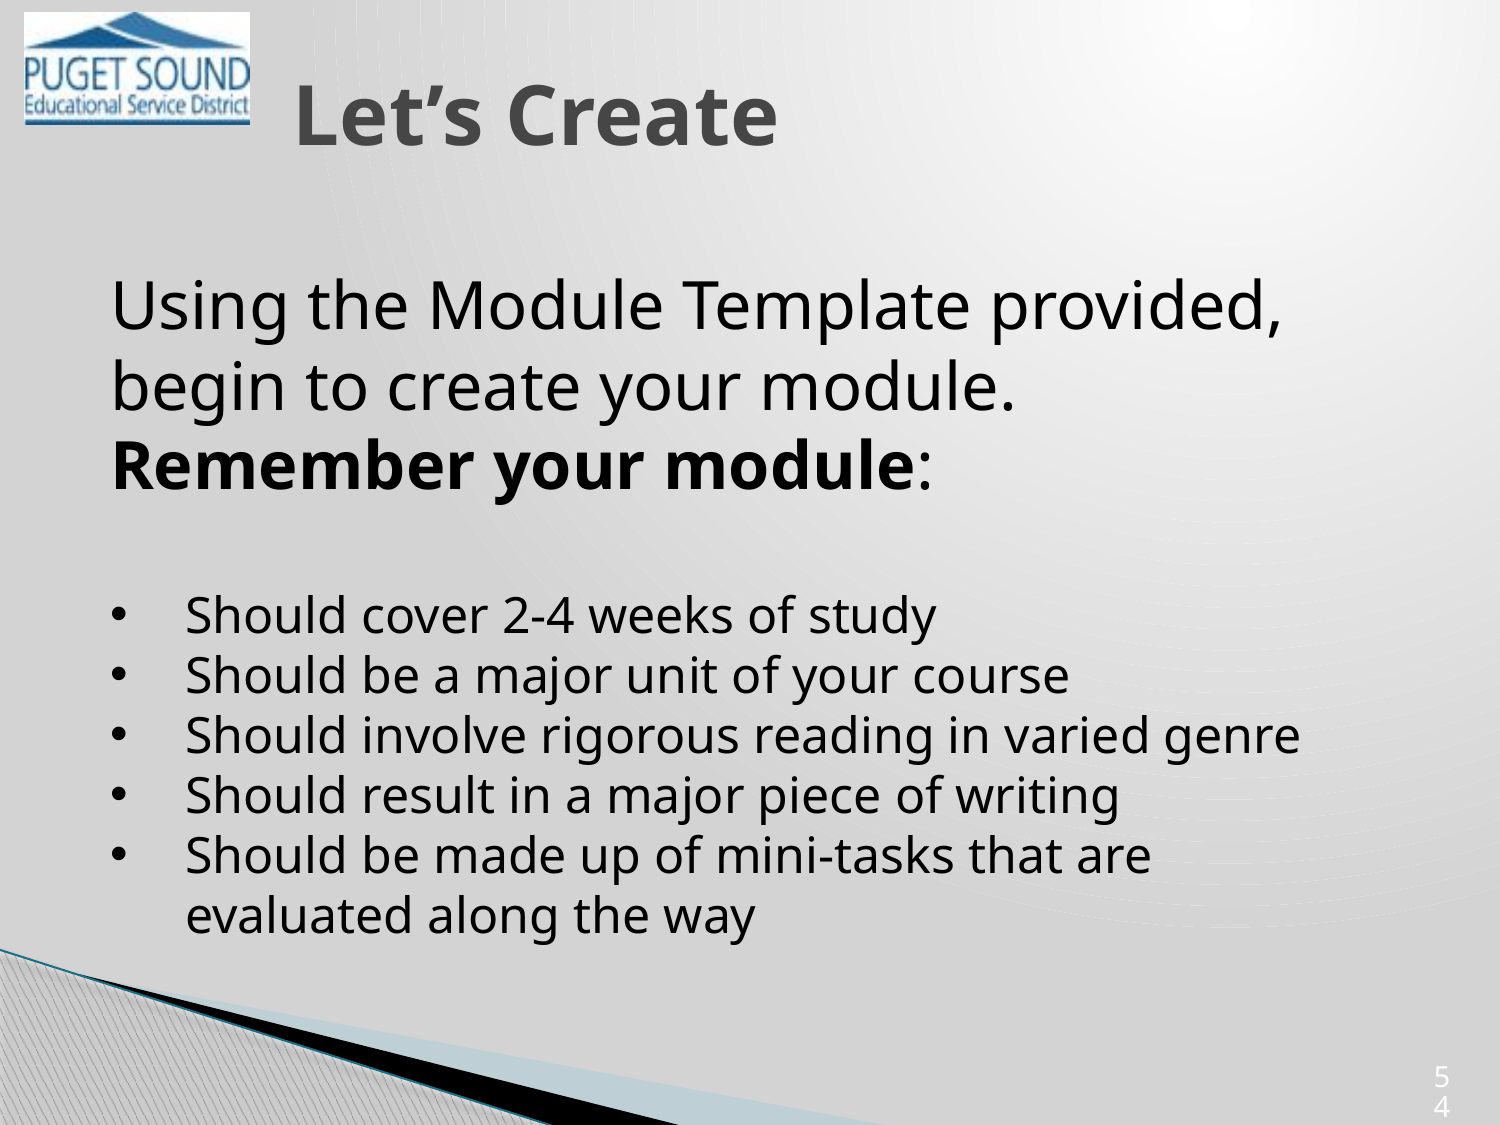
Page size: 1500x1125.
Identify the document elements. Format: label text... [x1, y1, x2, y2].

picture [24, 12, 250, 125]
title Let’s Create [278, 37, 1425, 188]
text_box Using the Module Template provided, begin to create your module. Remember your module: Should cover 2-4 weeks of study Should be a major unit of your course Should involve rigorous reading in varied genre Should result in a major piece of writing Should be made up of mini-tasks that are evaluated along the way [95, 255, 1391, 951]
slide_number 54 [1418, 1051, 1479, 1112]
